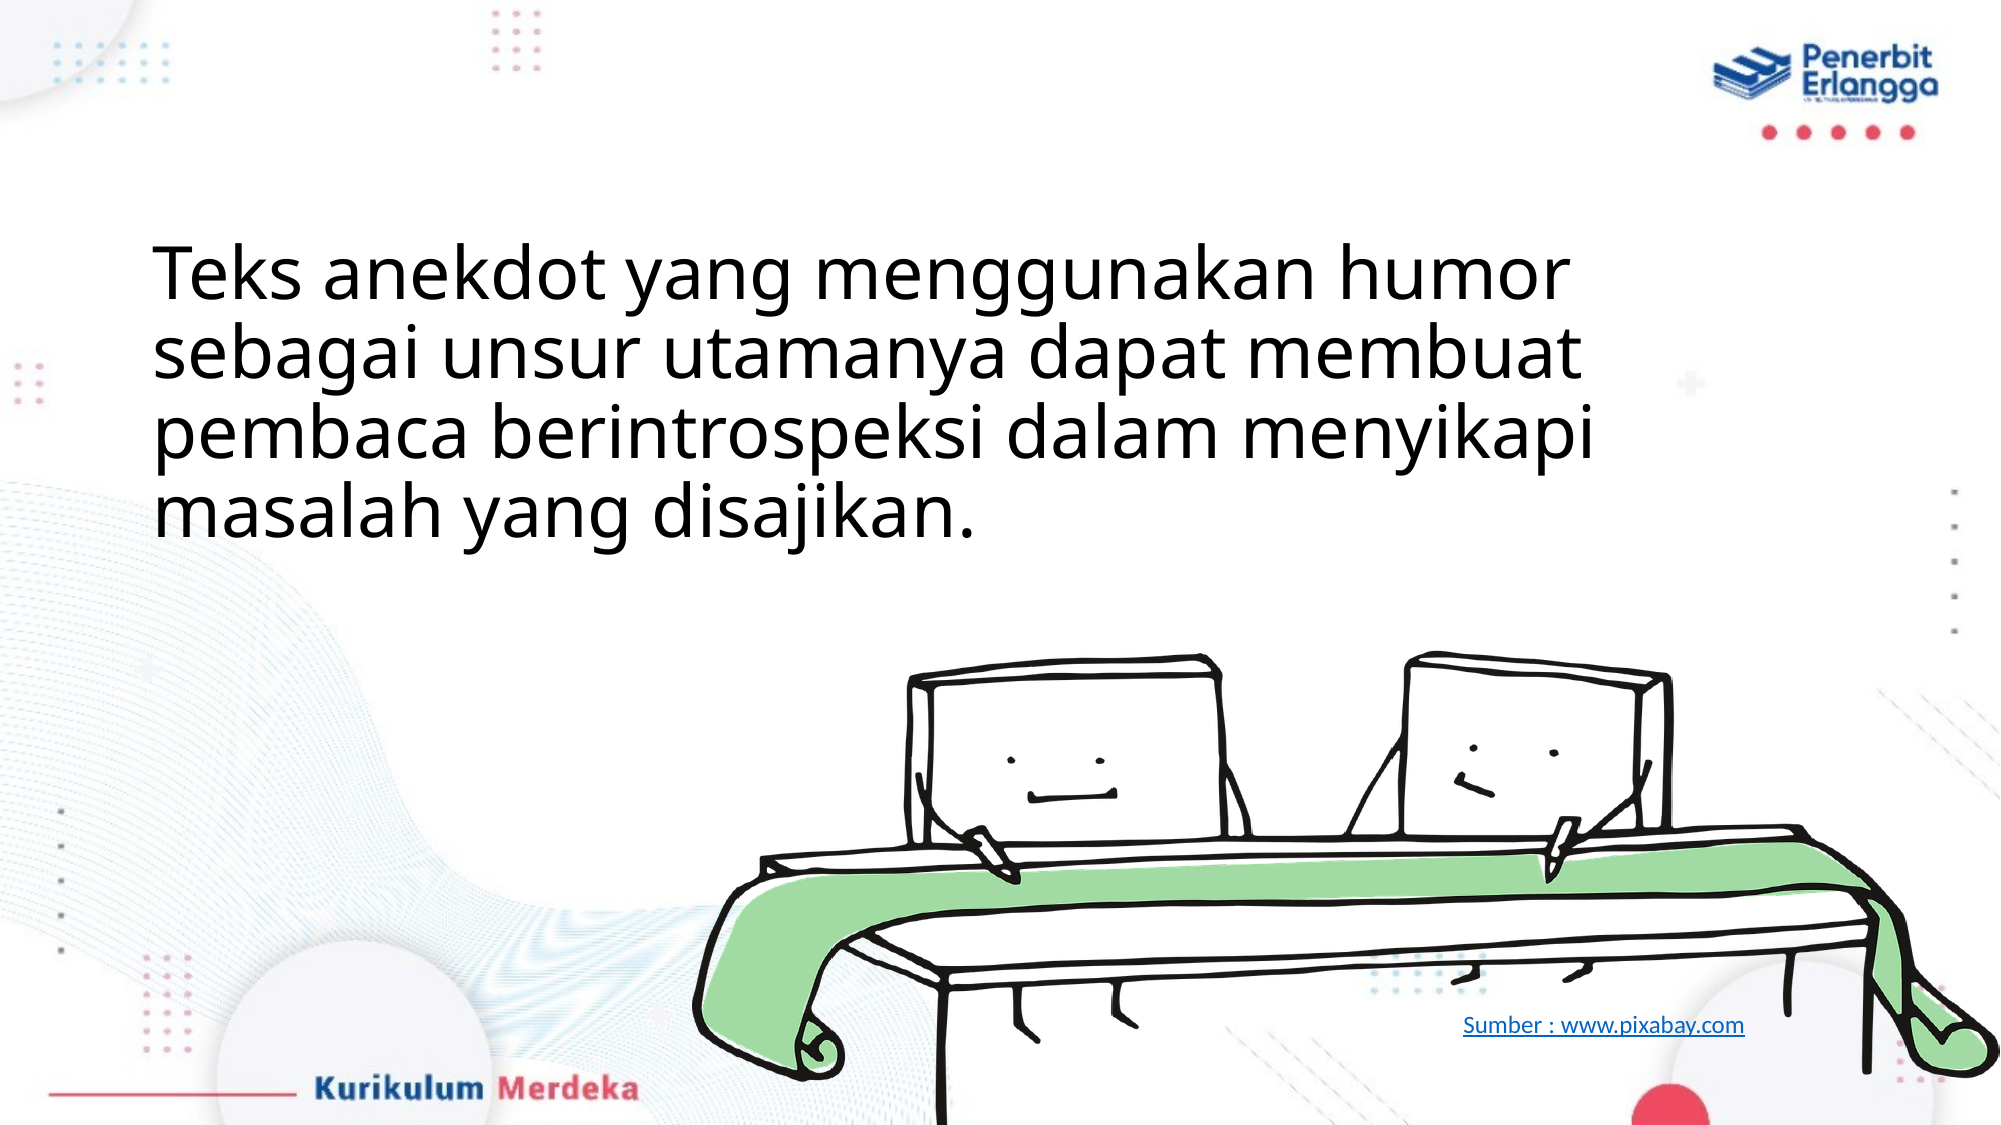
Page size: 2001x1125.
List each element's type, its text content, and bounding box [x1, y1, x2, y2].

title Teks anekdot yang menggunakan humor sebagai unsur utamanya dapat membuat pembaca berintrospeksi dalam menyikapi masalah yang disajikan. [137, 227, 1863, 563]
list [692, 637, 2000, 1125]
picture [0, 0, 2001, 1125]
